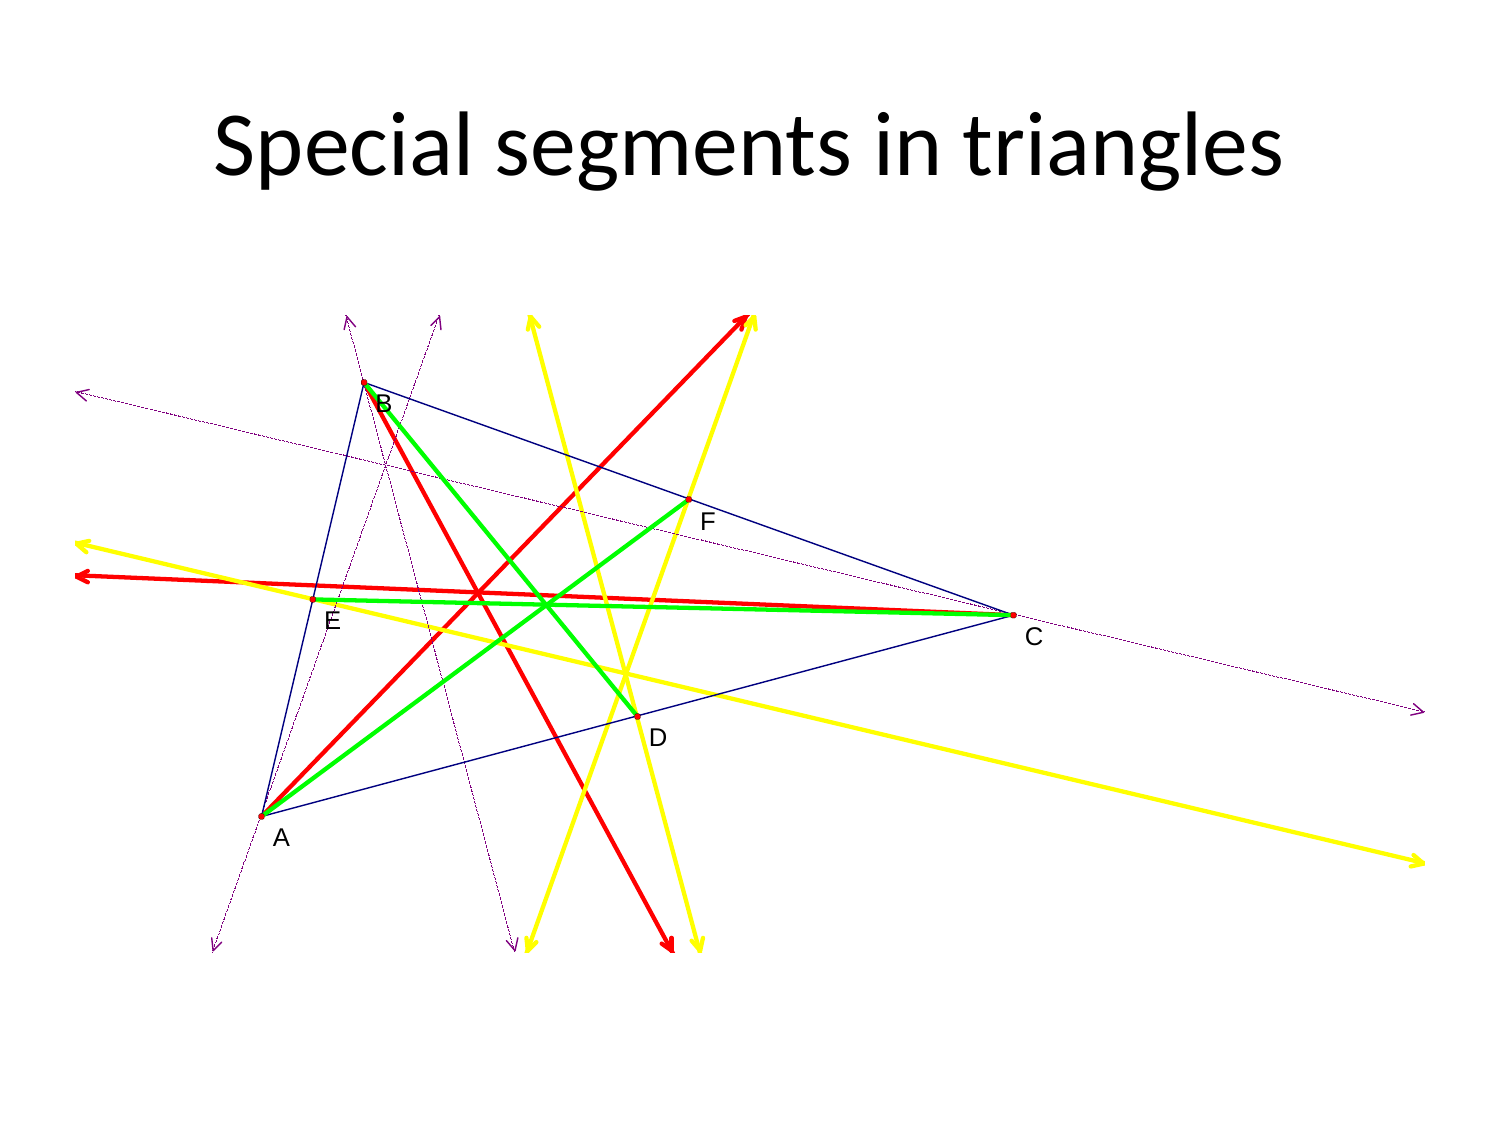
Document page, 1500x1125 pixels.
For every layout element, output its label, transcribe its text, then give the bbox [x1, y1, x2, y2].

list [74, 315, 1426, 953]
title Special segments in triangles [75, 45, 1425, 233]
